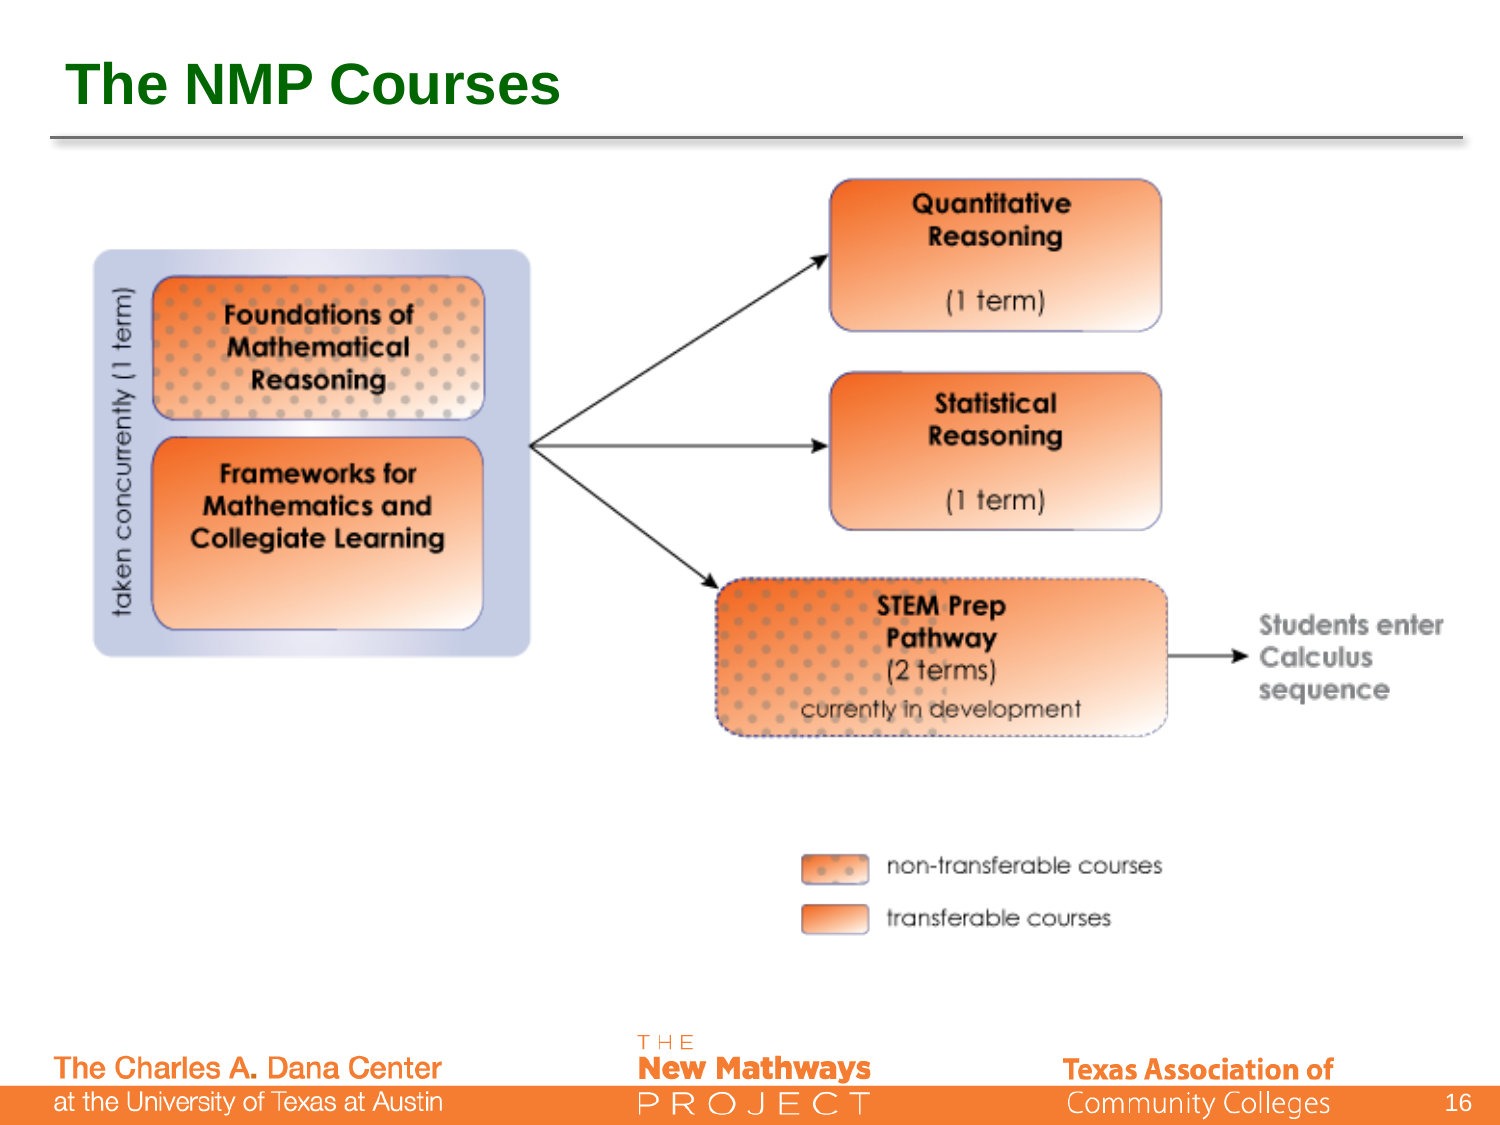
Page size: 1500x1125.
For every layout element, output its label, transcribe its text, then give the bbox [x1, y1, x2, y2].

title The NMP Courses [50, 37, 1463, 125]
picture [0, 1035, 1500, 1125]
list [0, 134, 1488, 1013]
